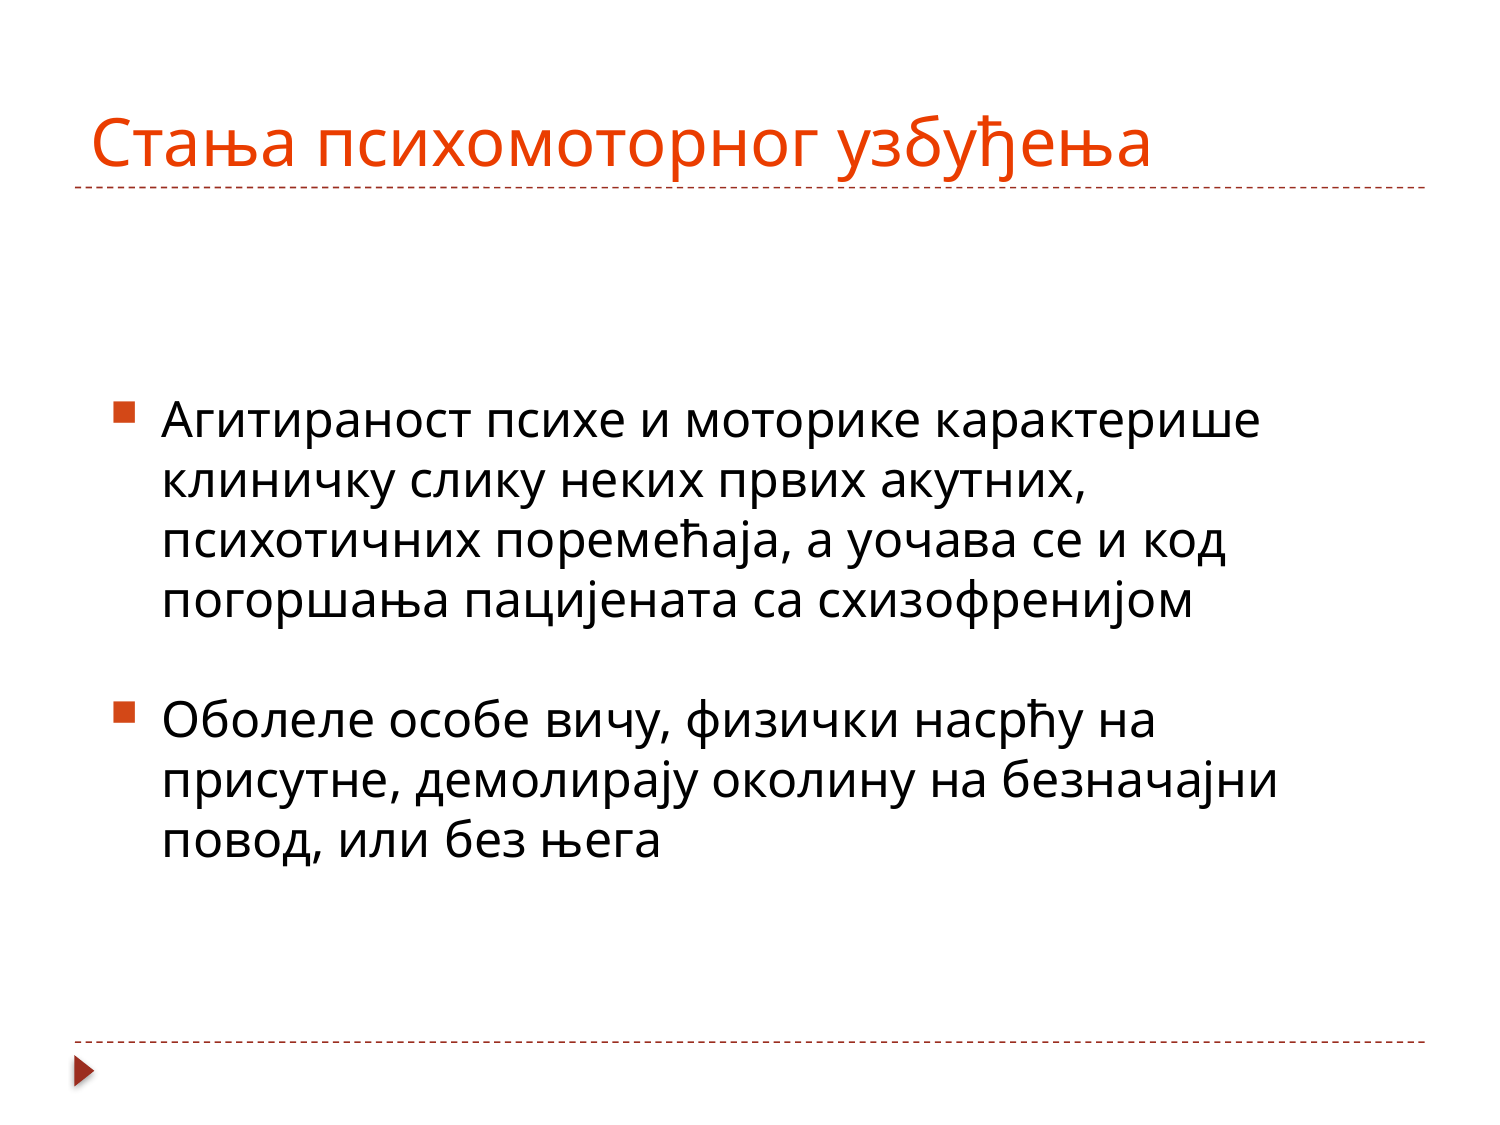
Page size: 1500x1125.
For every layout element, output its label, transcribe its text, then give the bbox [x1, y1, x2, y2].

title Стања психомоторног узбуђења [74, 24, 1426, 188]
list Агитираност психе и моторике карактерише клиничку слику неких првих акутних, психотичних поремећаја, а уочава се и код погоршања пацијената са схизофренијом Оболеле особе вичу, физички насрћу на присутне, демолирају околину на безначајни повод, или без њега [74, 199, 1426, 1011]
